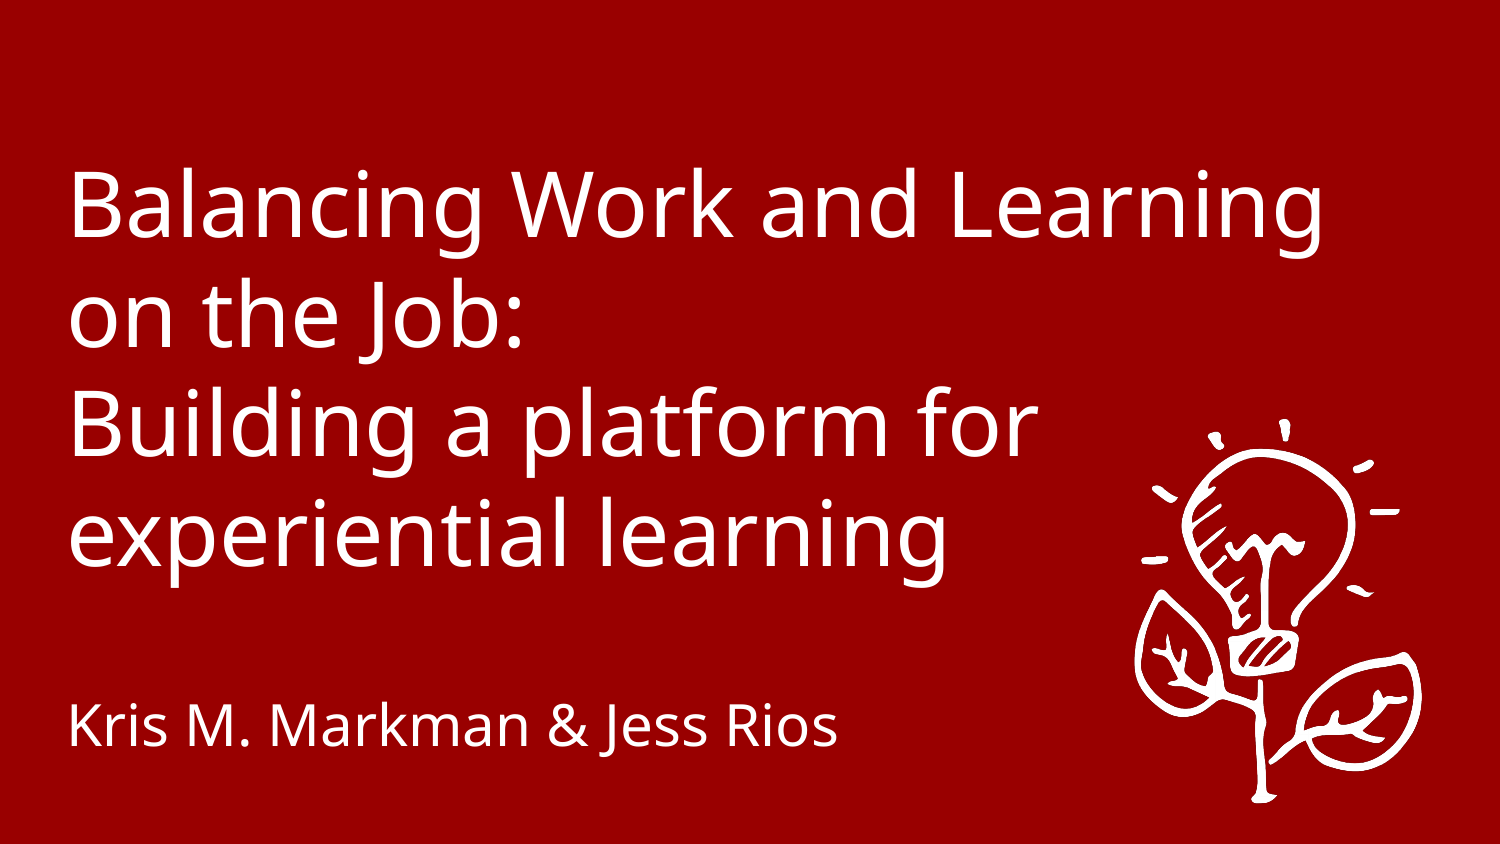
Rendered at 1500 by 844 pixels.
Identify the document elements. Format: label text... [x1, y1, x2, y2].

subtitle Kris M. Markman & Jess Rios [51, 673, 1086, 804]
picture [1111, 405, 1442, 822]
title Balancing Work and Learning on the Job: Building a platform for experiential learning [51, 50, 1470, 600]
